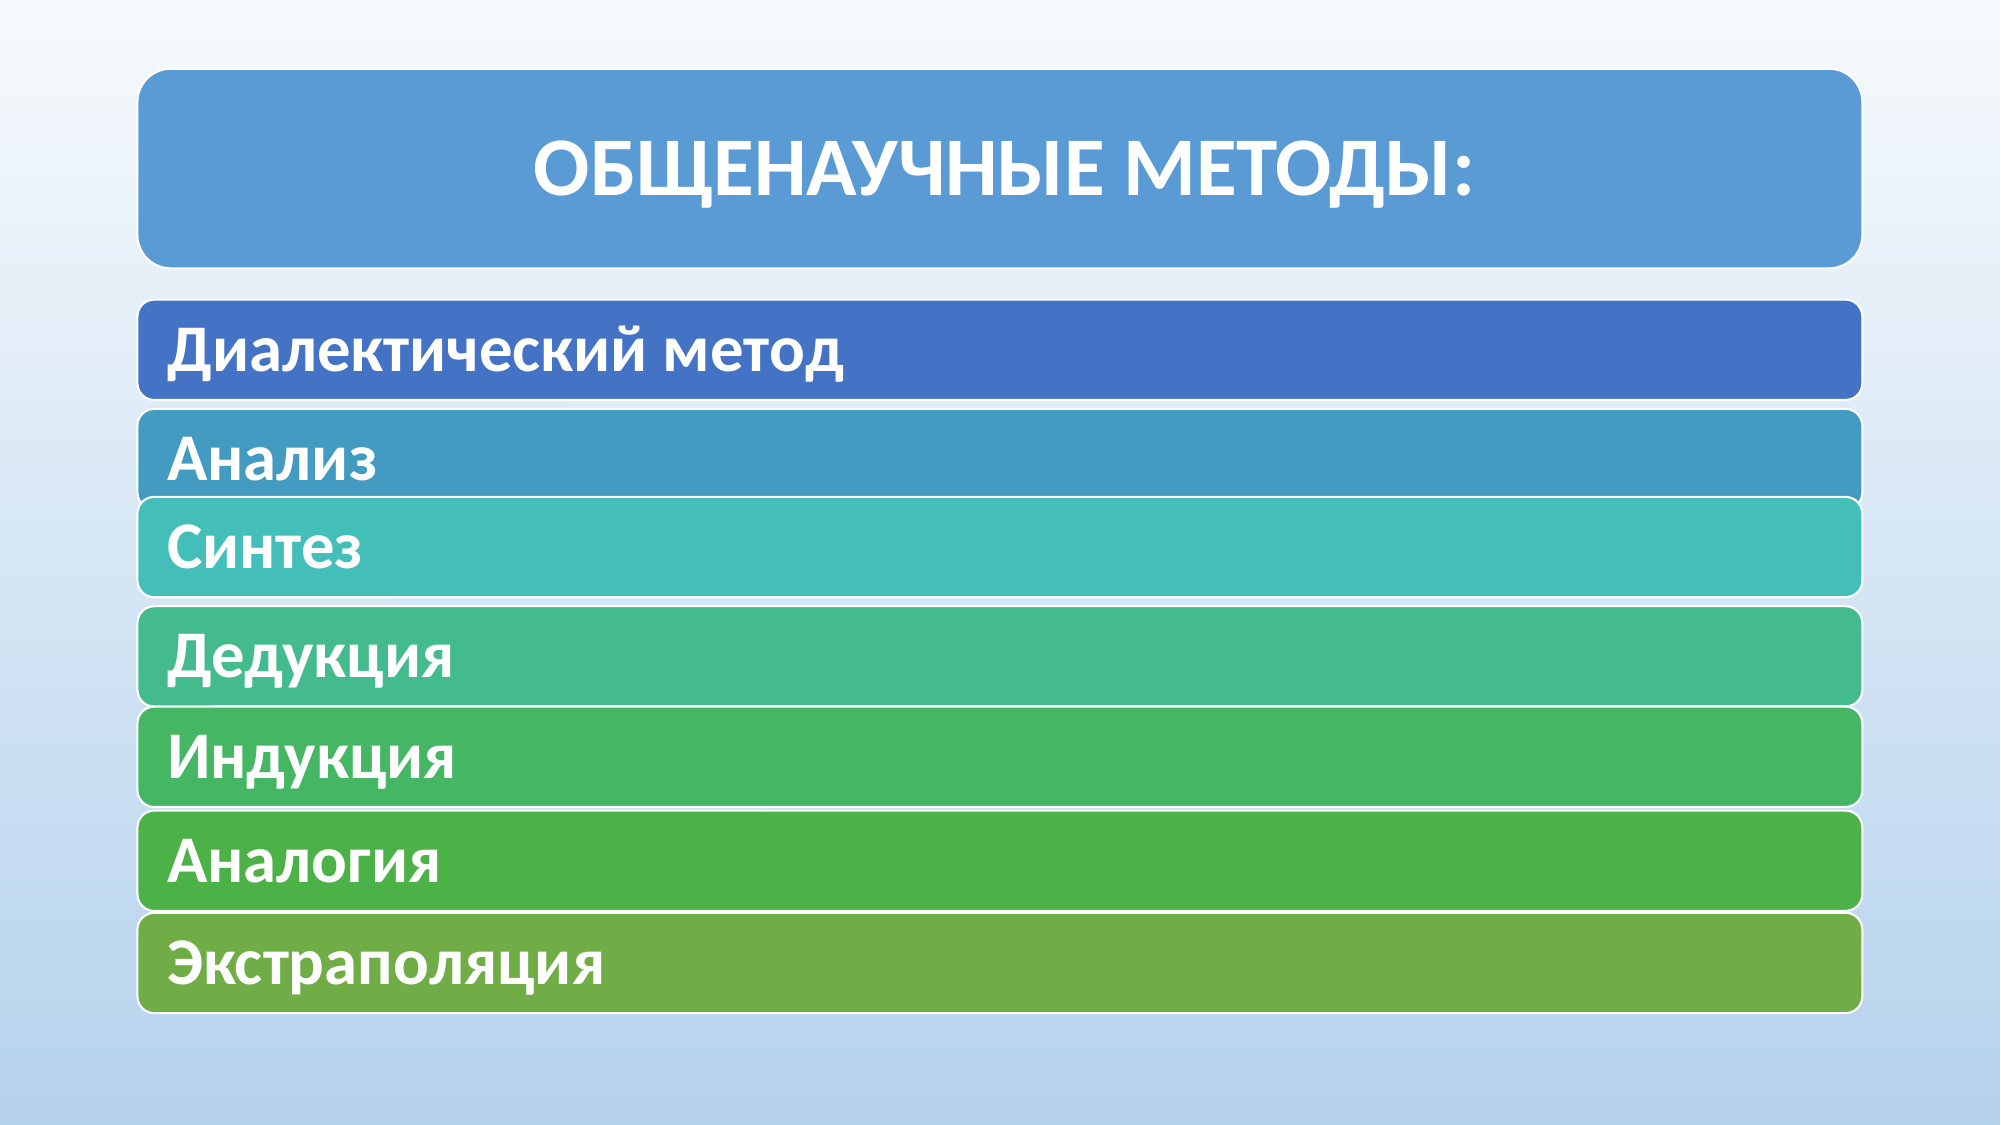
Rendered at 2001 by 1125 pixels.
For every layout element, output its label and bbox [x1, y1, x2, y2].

list [137, 299, 1863, 1014]
text_box [137, 59, 1863, 278]
